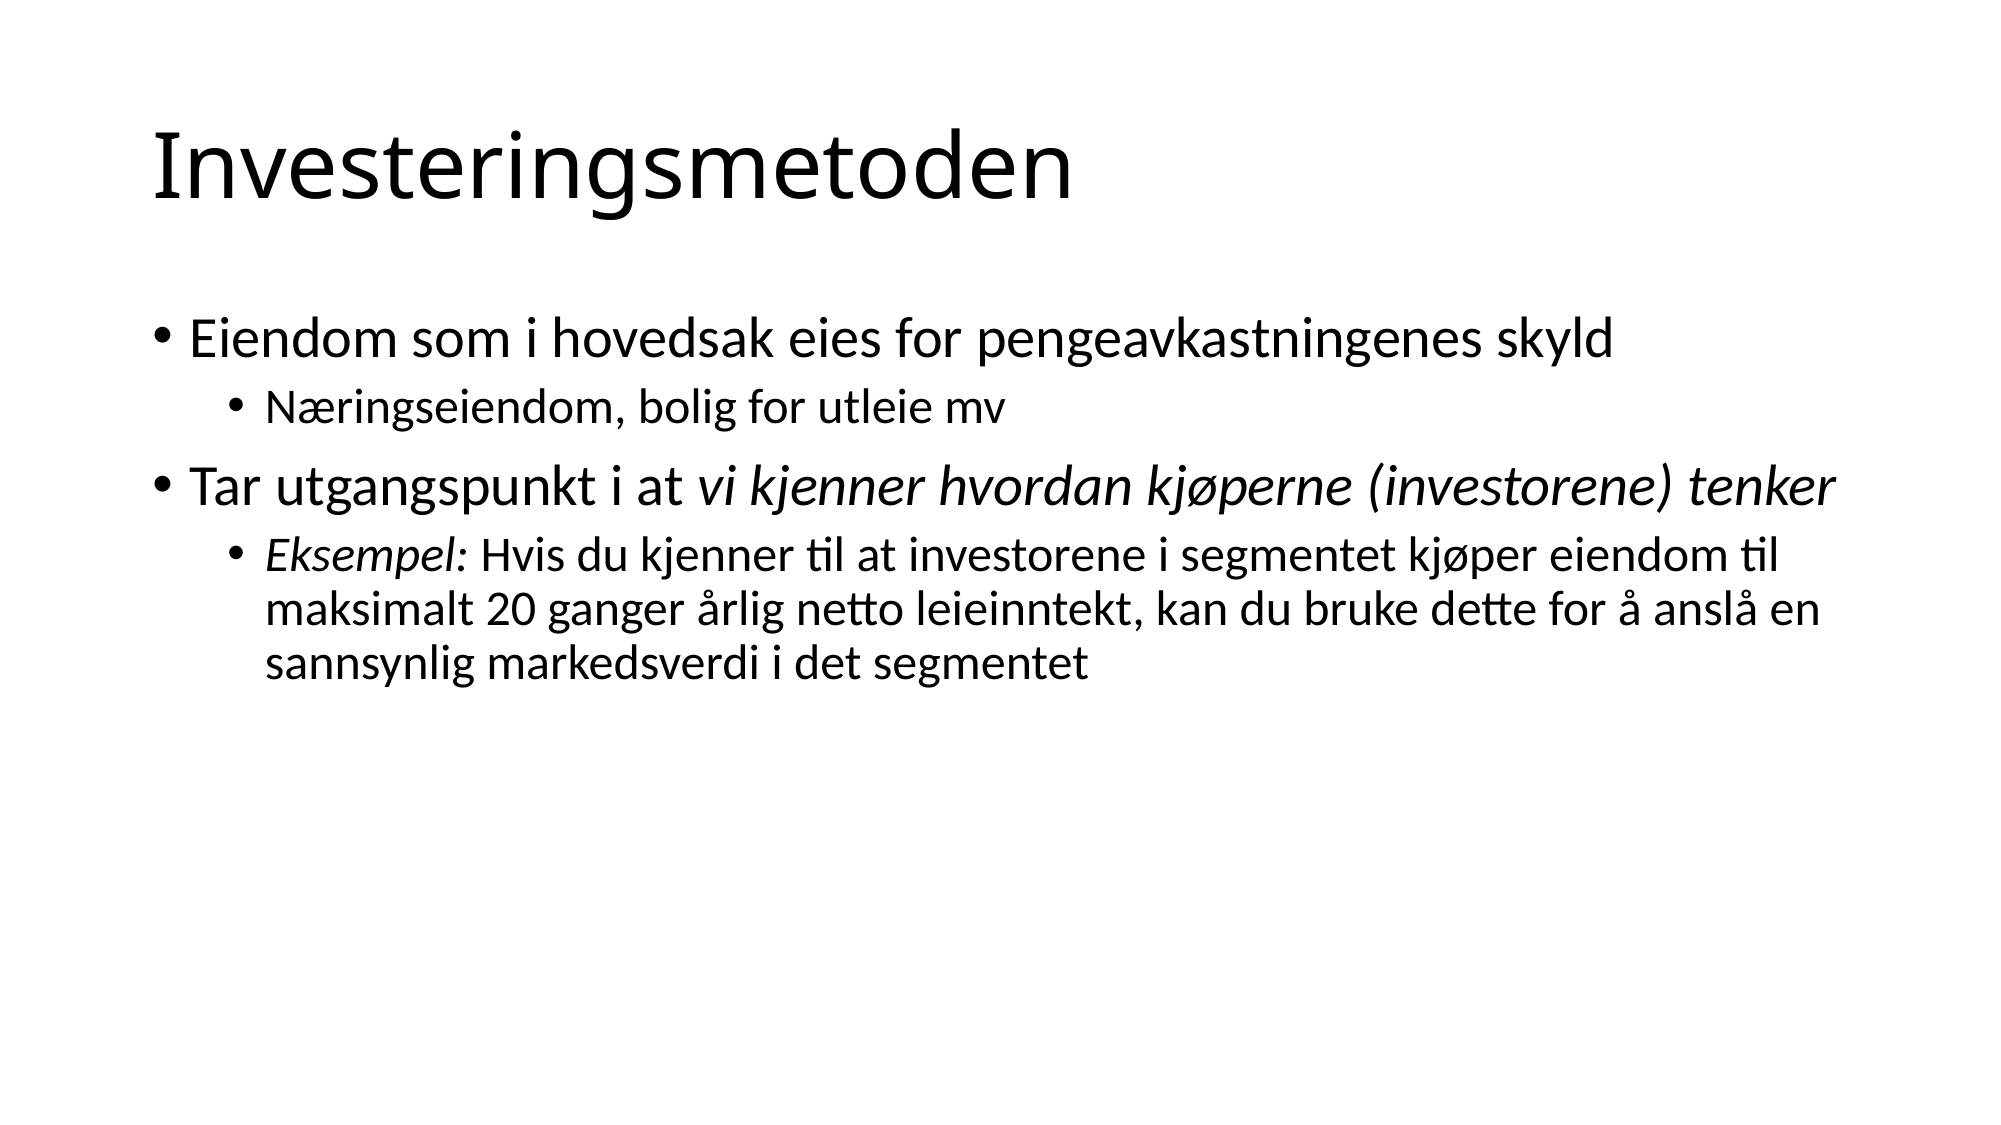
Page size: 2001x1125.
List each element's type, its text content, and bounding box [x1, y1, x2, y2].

title Investeringsmetoden [137, 59, 1863, 278]
list Eiendom som i hovedsak eies for pengeavkastningenes skyld Næringseiendom, bolig for utleie mv Tar utgangspunkt i at vi kjenner hvordan kjøperne (investorene) tenker Eksempel: Hvis du kjenner til at investorene i segmentet kjøper eiendom til maksimalt 20 ganger årlig netto leieinntekt, kan du bruke dette for å anslå en sannsynlig markedsverdi i det segmentet [137, 299, 1863, 1014]
